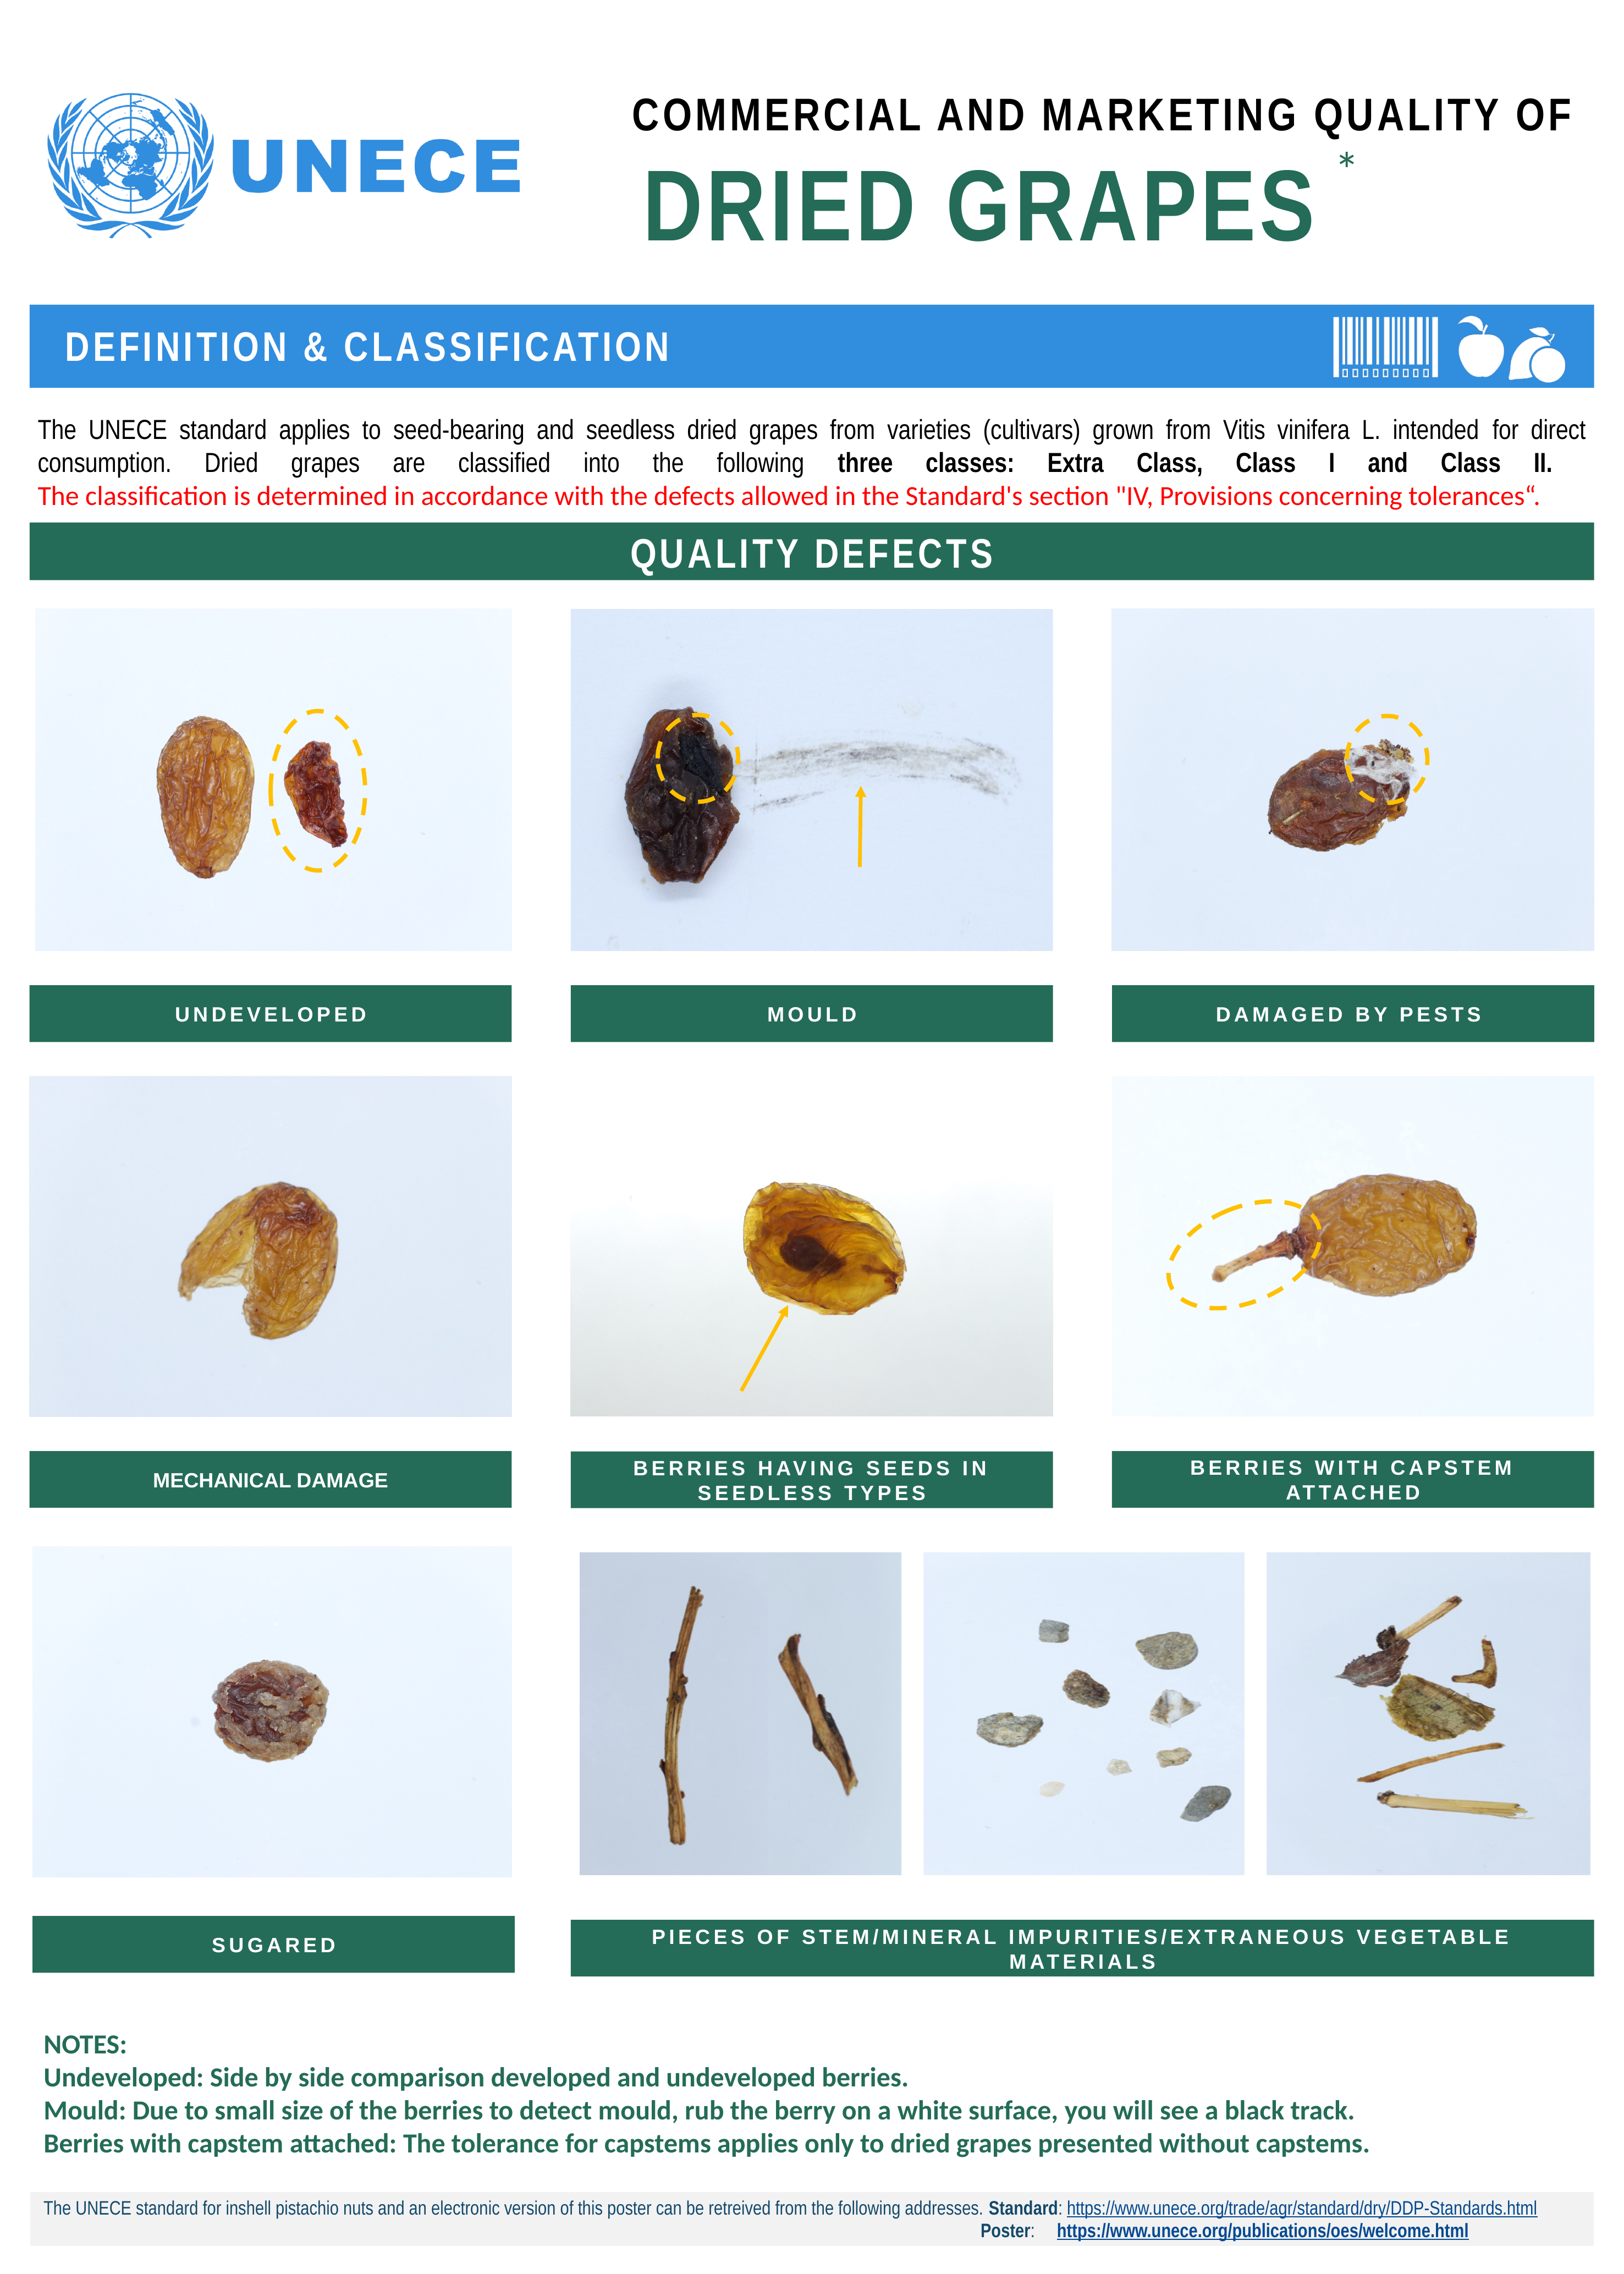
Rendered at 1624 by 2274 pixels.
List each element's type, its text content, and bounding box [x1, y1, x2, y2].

picture [29, 1076, 512, 1417]
picture [570, 609, 1053, 951]
text_box MECHANICAL DAMAGE [29, 1451, 512, 1508]
picture [35, 89, 527, 241]
text_box PIECES OF STEM/MINERAL IMPURITIES/EXTRANEOUS VEGETABLE MATERIALS [570, 1919, 1595, 1977]
text_box UNDEVELOPED [29, 985, 512, 1042]
text_box [1168, 1240, 1183, 1300]
picture [570, 1076, 1053, 1416]
text_box SUGARED [32, 1915, 515, 1973]
picture [35, 608, 512, 951]
text_box MOULD [570, 985, 1054, 1042]
text_box DAMAGED BY PESTS [1111, 985, 1595, 1042]
text_box BERRIES WITH CAPSTEM ATTACHED [1111, 1451, 1595, 1508]
picture [32, 1546, 512, 1878]
picture [580, 1551, 1594, 1878]
text_box QUALITY DEFECTS [29, 522, 1594, 580]
picture [1111, 608, 1594, 951]
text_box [29, 171, 1594, 388]
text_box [741, 1305, 789, 1391]
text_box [527, 80, 1581, 267]
text_box BERRIES HAVING SEEDS IN SEEDLESS TYPES [570, 1451, 1054, 1509]
table_header The UNECE standard for inshell pistachio nuts and an electronic version of this poster can be retreived from the following addresses. Standard: https://www.unece.org/trade/agr/standard/dry/DDP-Standards.html Poster: https://www.unece.org/publications/oes/welcome.html [30, 2192, 1594, 2246]
text_box NOTES: Undeveloped: Side by side comparison developed and undeveloped berries. Mould: Due to small size of the berries to detect mould, rub the berry on a white surface, you will see a black track. Berries with capstem attached: The tolerance for capstems applies only to dried grapes presented without capstems. [35, 2022, 1594, 2187]
picture [1112, 1005, 1594, 1488]
text_box The UNECE standard applies to seed-bearing and seedless dried grapes from varieties (cultivars) grown from Vitis vinifera L. intended for direct consumption. Dried grapes are classified into the following three classes: Extra Class, Class I and Class II. The classification is determined in accordance with the defects allowed in the Standard's section "IV, Provisions concerning tolerances“. [29, 408, 1594, 515]
